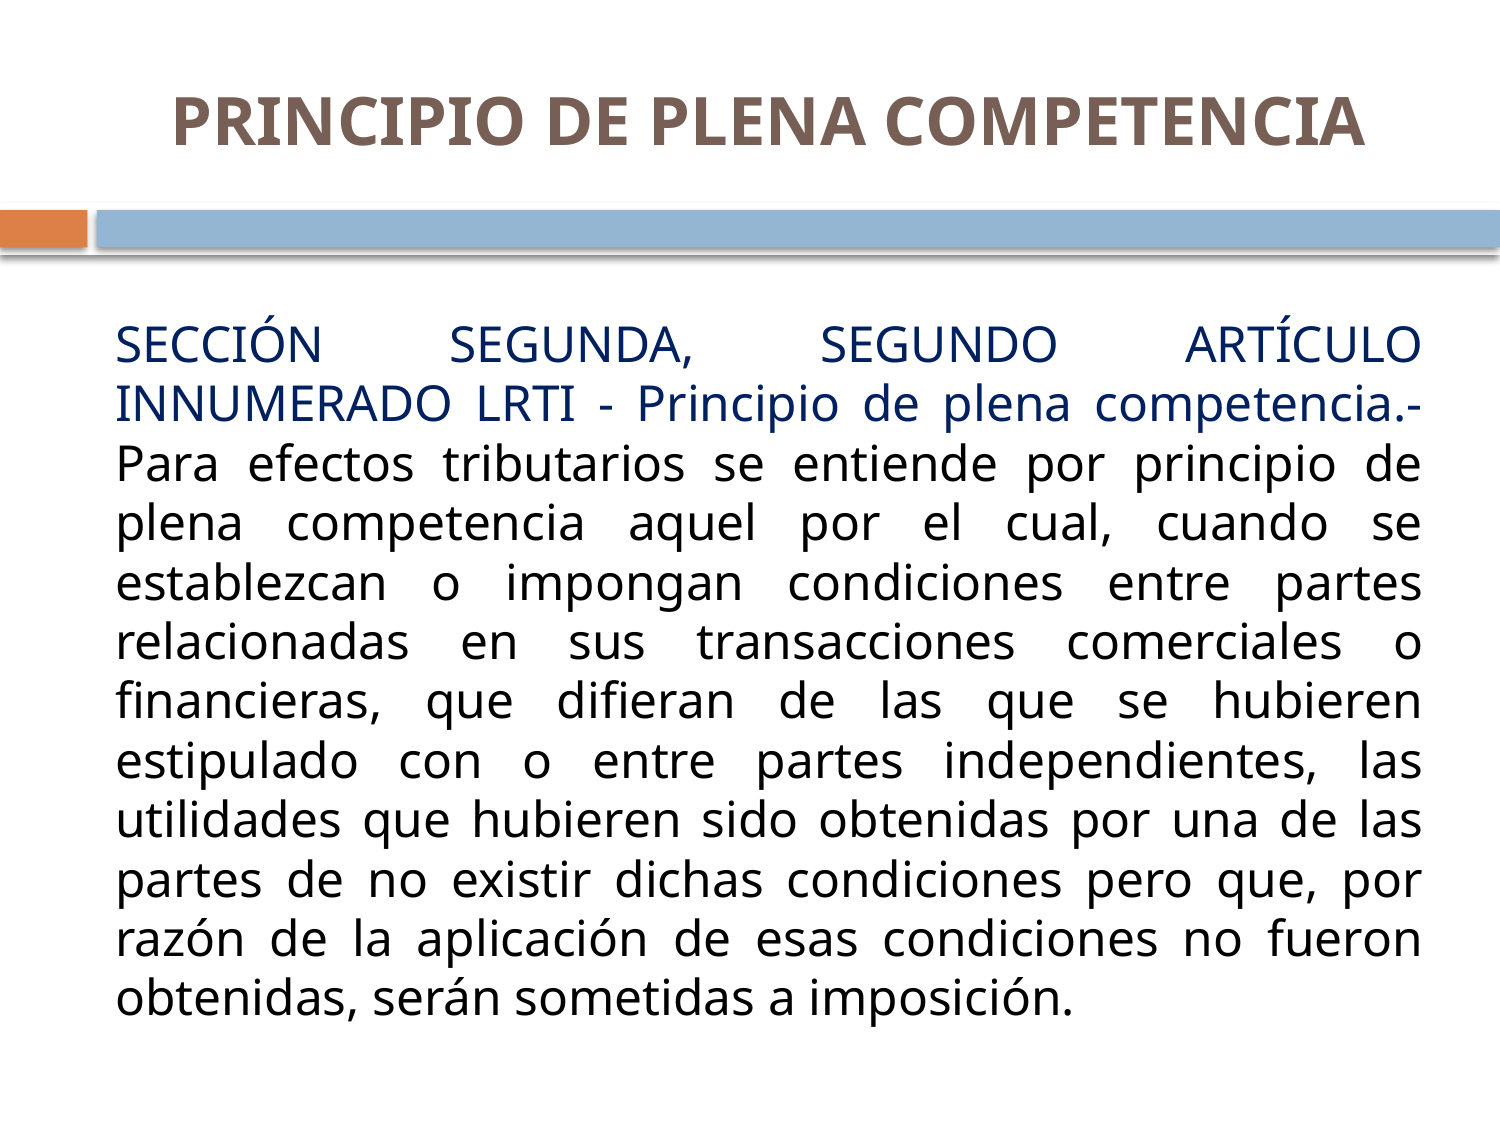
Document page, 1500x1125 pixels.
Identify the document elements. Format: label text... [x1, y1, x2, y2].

title PRINCIPIO DE PLENA COMPETENCIA [100, 37, 1438, 200]
list SECCIÓN SEGUNDA, SEGUNDO ARTÍCULO INNUMERADO LRTI - Principio de plena competencia.- Para efectos tributarios se entiende por principio de plena competencia aquel por el cual, cuando se establezcan o impongan condiciones entre partes relacionadas en sus transacciones comerciales o financieras, que difieran de las que se hubieren estipulado con o entre partes independientes, las utilidades que hubieren sido obtenidas por una de las partes de no existir dichas condiciones pero que, por razón de la aplicación de esas condiciones no fueron obtenidas, serán sometidas a imposición. [100, 305, 1438, 1043]
